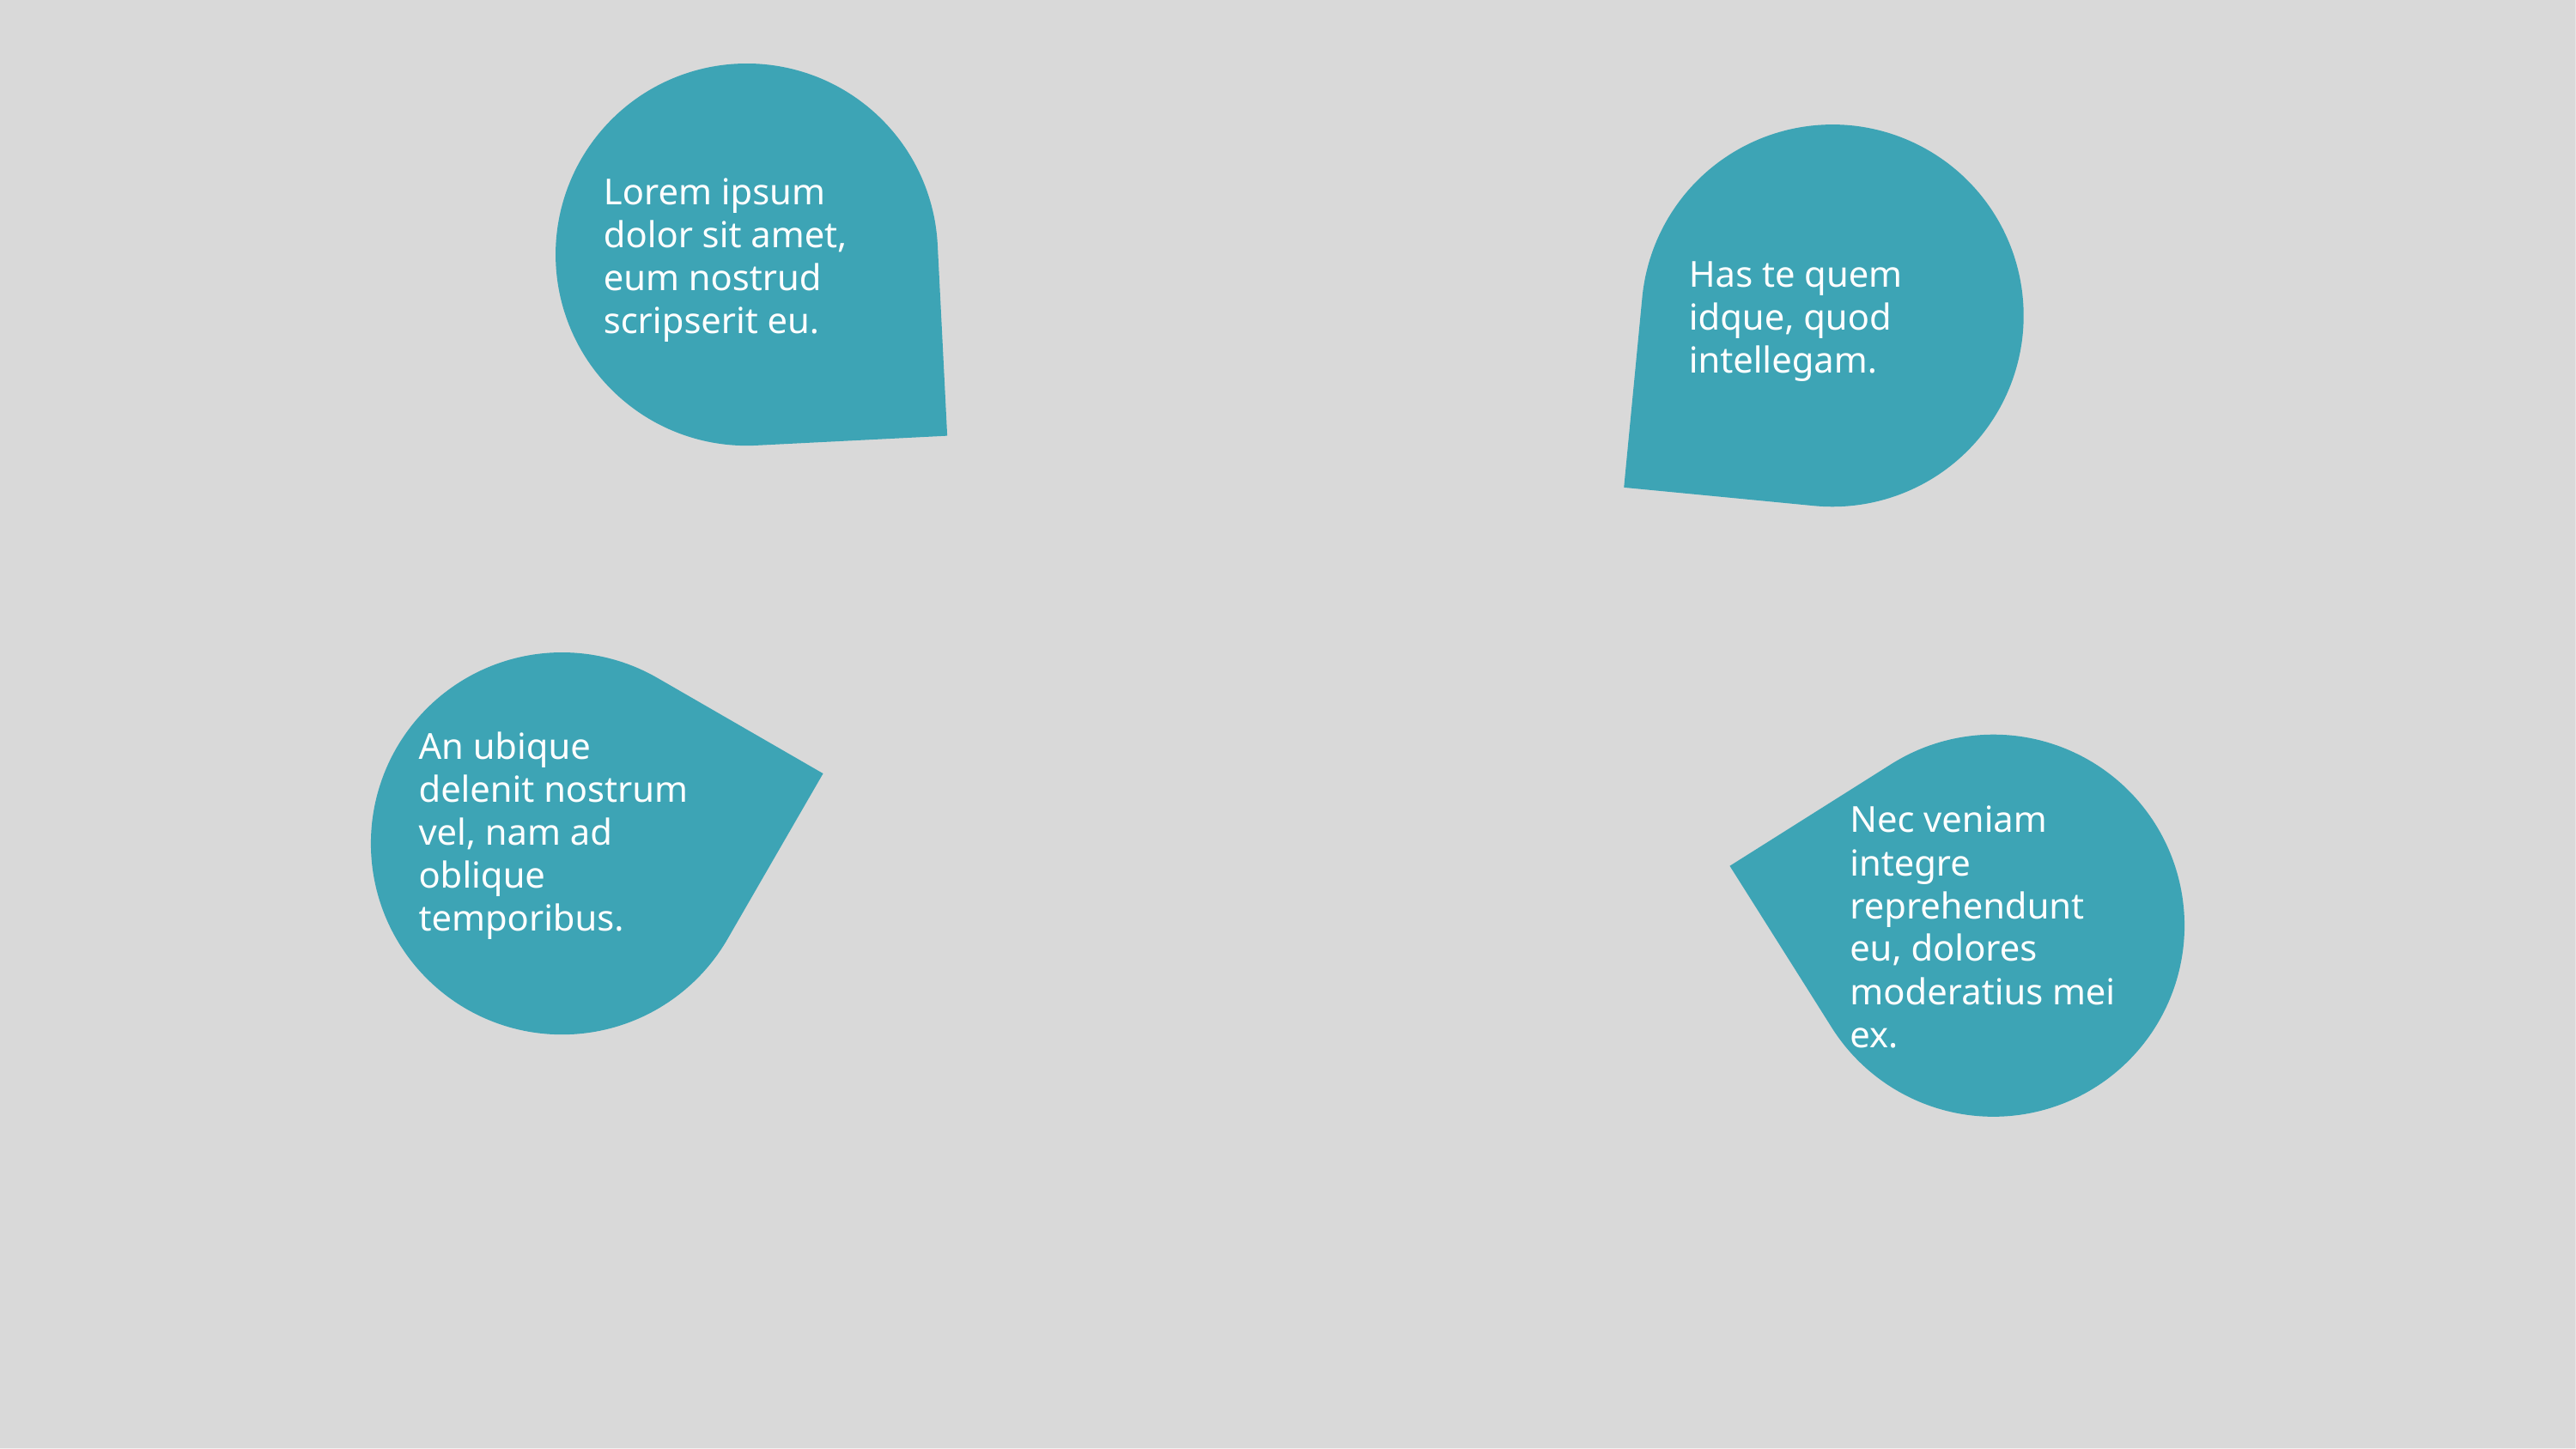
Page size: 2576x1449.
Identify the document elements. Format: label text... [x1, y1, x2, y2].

text_box Nec veniam integre reprehendunt eu, dolores moderatius mei ex. [1837, 817, 2150, 1034]
text_box [1728, 732, 2187, 1119]
text_box An ubique delenit nostrum vel, nam ad oblique temporibus. [405, 722, 719, 940]
text_box Lorem ipsum dolor sit amet, eum nostrud scripserit eu. [591, 146, 903, 363]
text_box [1622, 122, 2026, 509]
text_box [553, 61, 950, 448]
text_box [368, 650, 825, 1037]
text_box Has te quem idque, quod intellegam. [1676, 207, 1989, 424]
